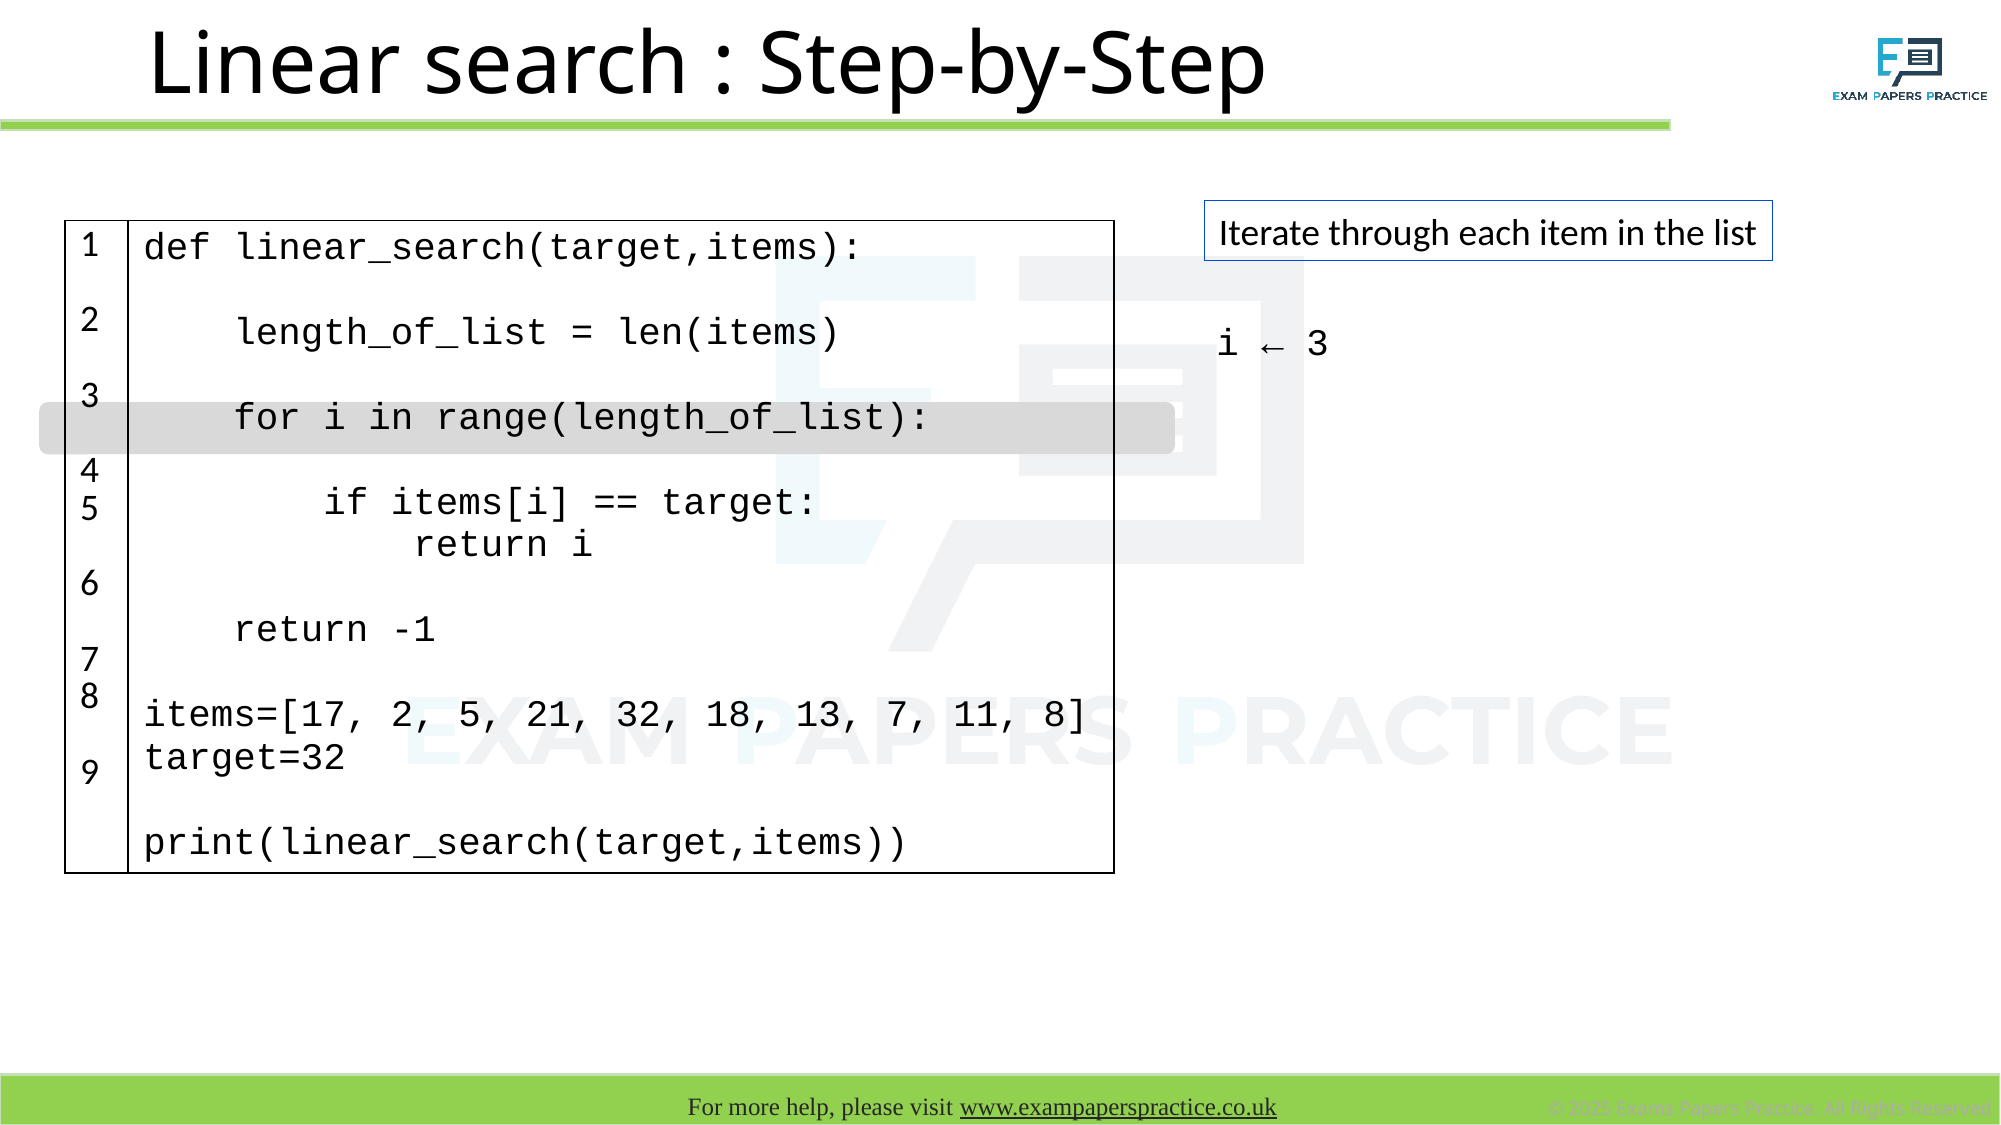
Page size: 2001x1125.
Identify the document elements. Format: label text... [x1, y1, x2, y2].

text_box [1115, 401, 1176, 456]
text_box Iterate through each item in the list [1204, 200, 1773, 261]
table_header 1 2 3 4 5 6 7 8 9 [66, 221, 127, 872]
text_box [38, 401, 64, 456]
text_box i ← 3 [1201, 310, 1344, 371]
table_header def linear_search(target,items): length_of_list = len(items) for i in range(length_of_list): if items[i] == target: return i return -1 items=[17, 2, 5, 21, 32, 18, 13, 7, 11, 8] target=32 print(linear_search(target,items)) [129, 221, 1113, 872]
title Linear search : Step-by-Step [132, 11, 1858, 121]
